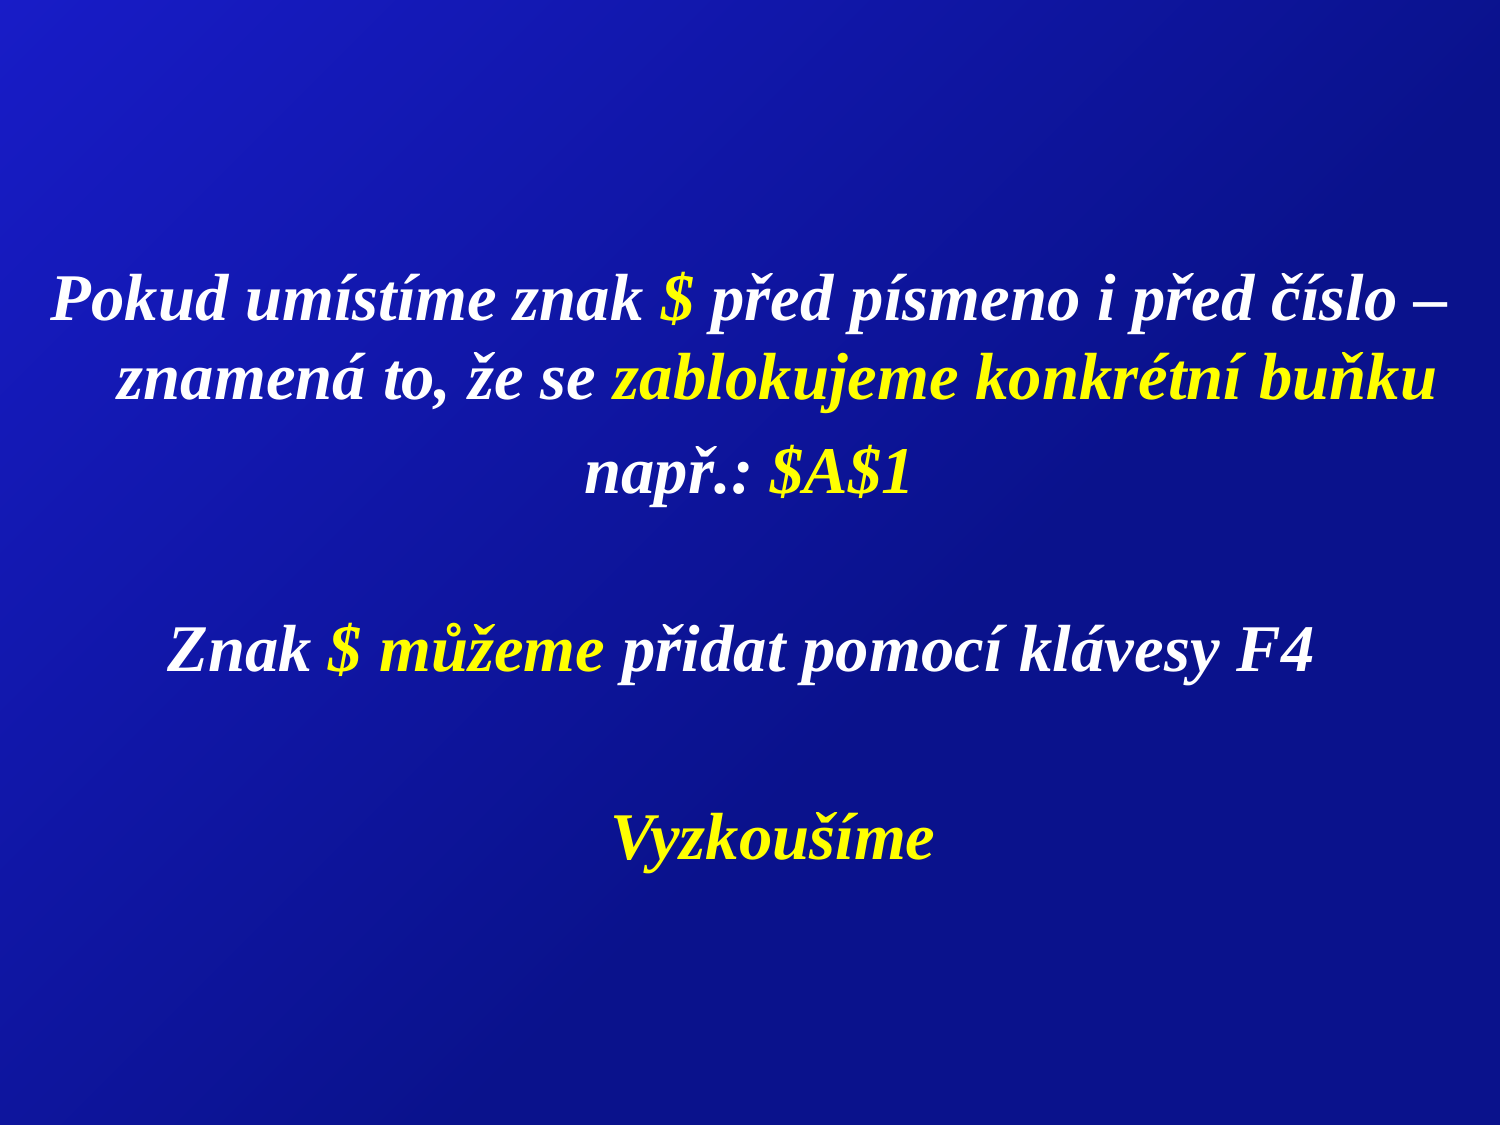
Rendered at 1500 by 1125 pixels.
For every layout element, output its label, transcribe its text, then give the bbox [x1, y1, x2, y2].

text_box Vyzkoušíme [23, 785, 1500, 983]
text_box Pokud umístíme znak $ před písmeno i před číslo – znamená to, že se zablokujeme konkrétní buňku např.: $A$1 [0, 246, 1500, 539]
text_box Znak $ můžeme přidat pomocí klávesy F4 [0, 597, 1500, 891]
